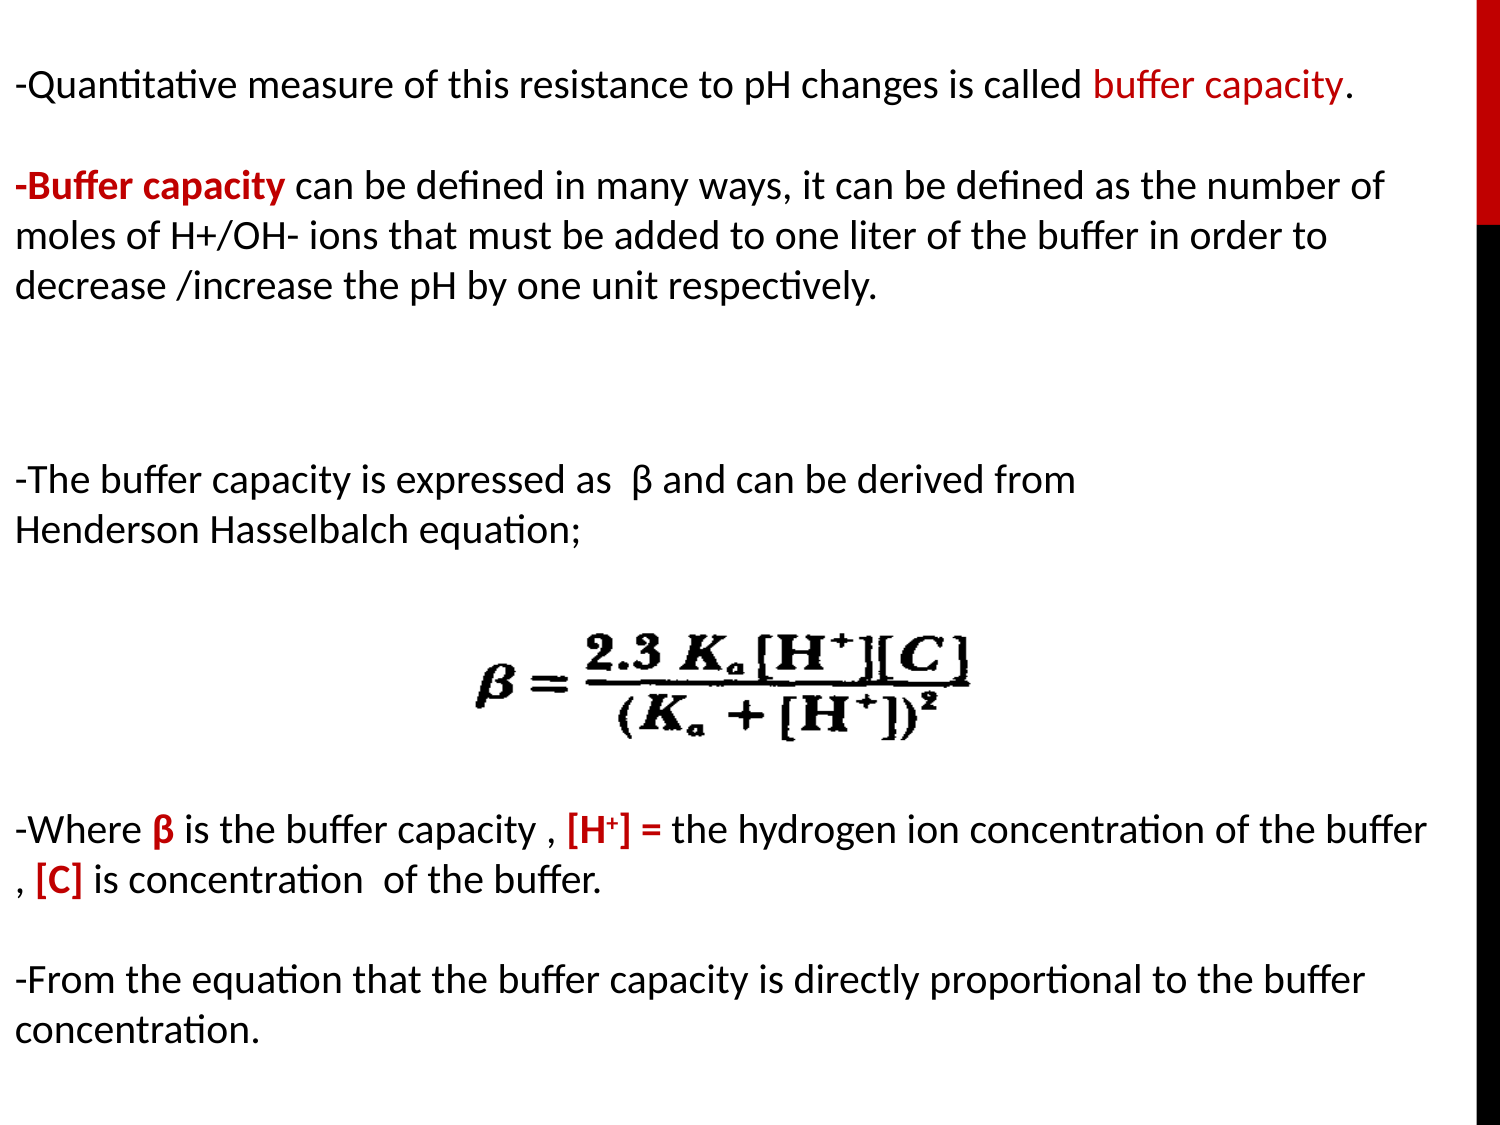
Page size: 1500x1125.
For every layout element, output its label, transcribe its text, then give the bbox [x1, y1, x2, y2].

text_box -The buffer capacity is expressed as β and can be derived from Henderson Hasselbalch equation; -Where β is the buffer capacity , [H+] = the hydrogen ion concentration of the buffer , [C] is concentration of the buffer. -From the equation that the buffer capacity is directly proportional to the buffer concentration. [0, 444, 1447, 1060]
text_box -Quantitative measure of this resistance to pH changes is called buffer capacity. -Buffer capacity can be defined in many ways, it can be defined as the number of moles of H+/OH- ions that must be added to one liter of the buffer in order to decrease /increase the pH by one unit respectively. [0, 0, 1471, 315]
picture [418, 585, 1053, 790]
